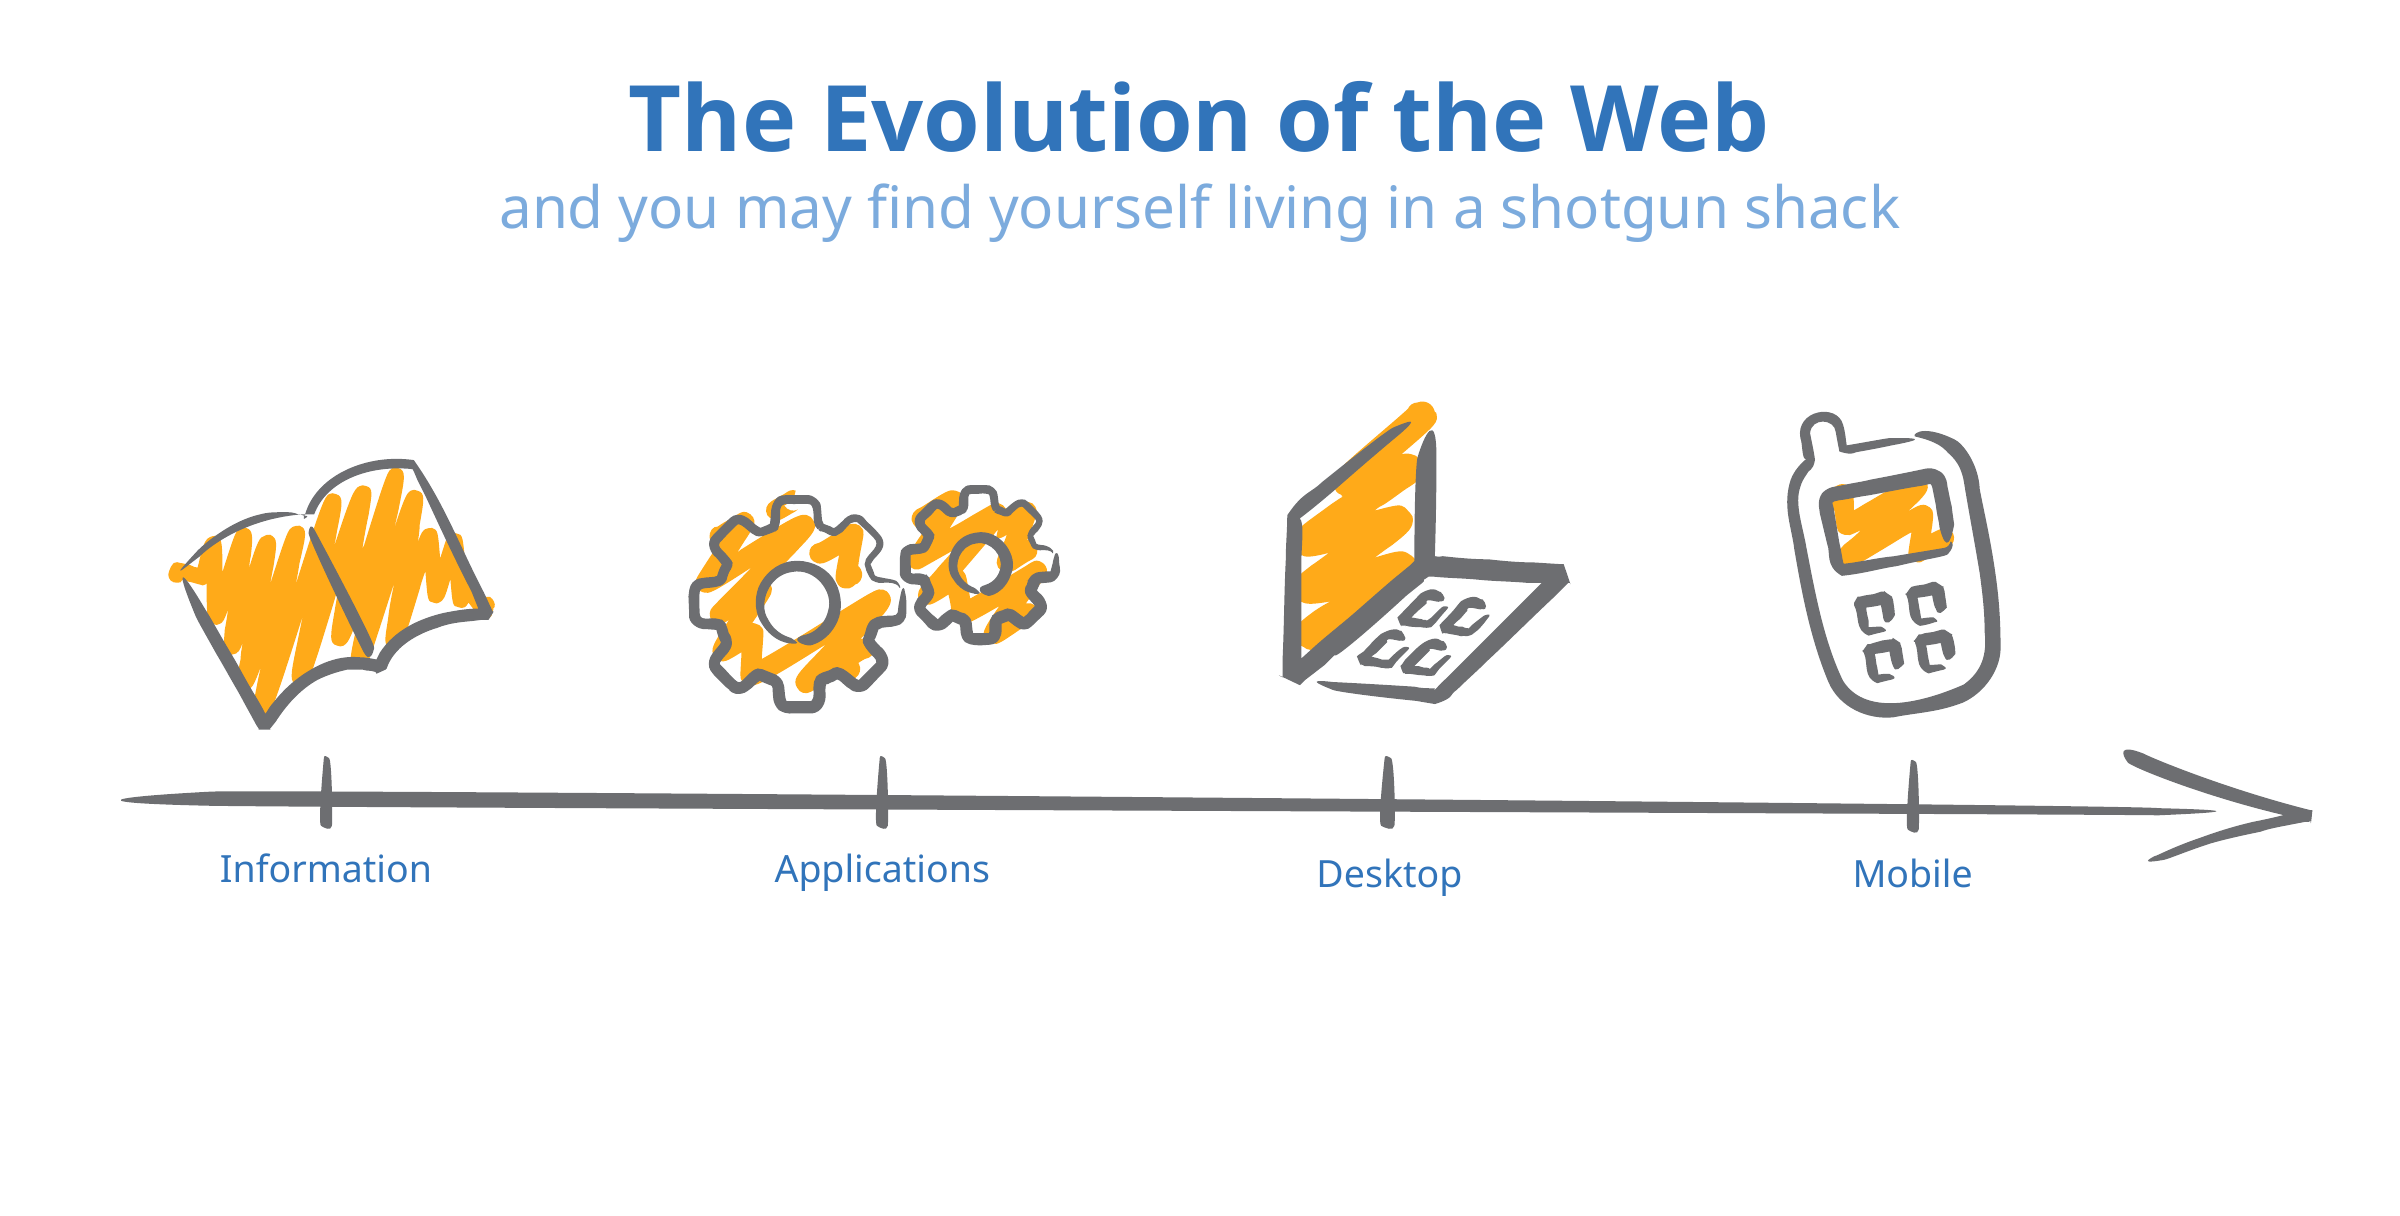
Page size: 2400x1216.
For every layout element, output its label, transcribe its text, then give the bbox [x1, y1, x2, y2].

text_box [45, 743, 2313, 864]
text_box Information [205, 875, 447, 898]
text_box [166, 453, 499, 730]
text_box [1266, 399, 1577, 705]
text_box Mobile [1837, 875, 1988, 903]
text_box Desktop [1301, 875, 1478, 902]
text_box Applications [759, 875, 1006, 898]
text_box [686, 483, 1061, 716]
text_box The Evolution of the Web and you may find yourself living in a shotgun shack [119, 48, 2280, 252]
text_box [1783, 402, 2002, 721]
